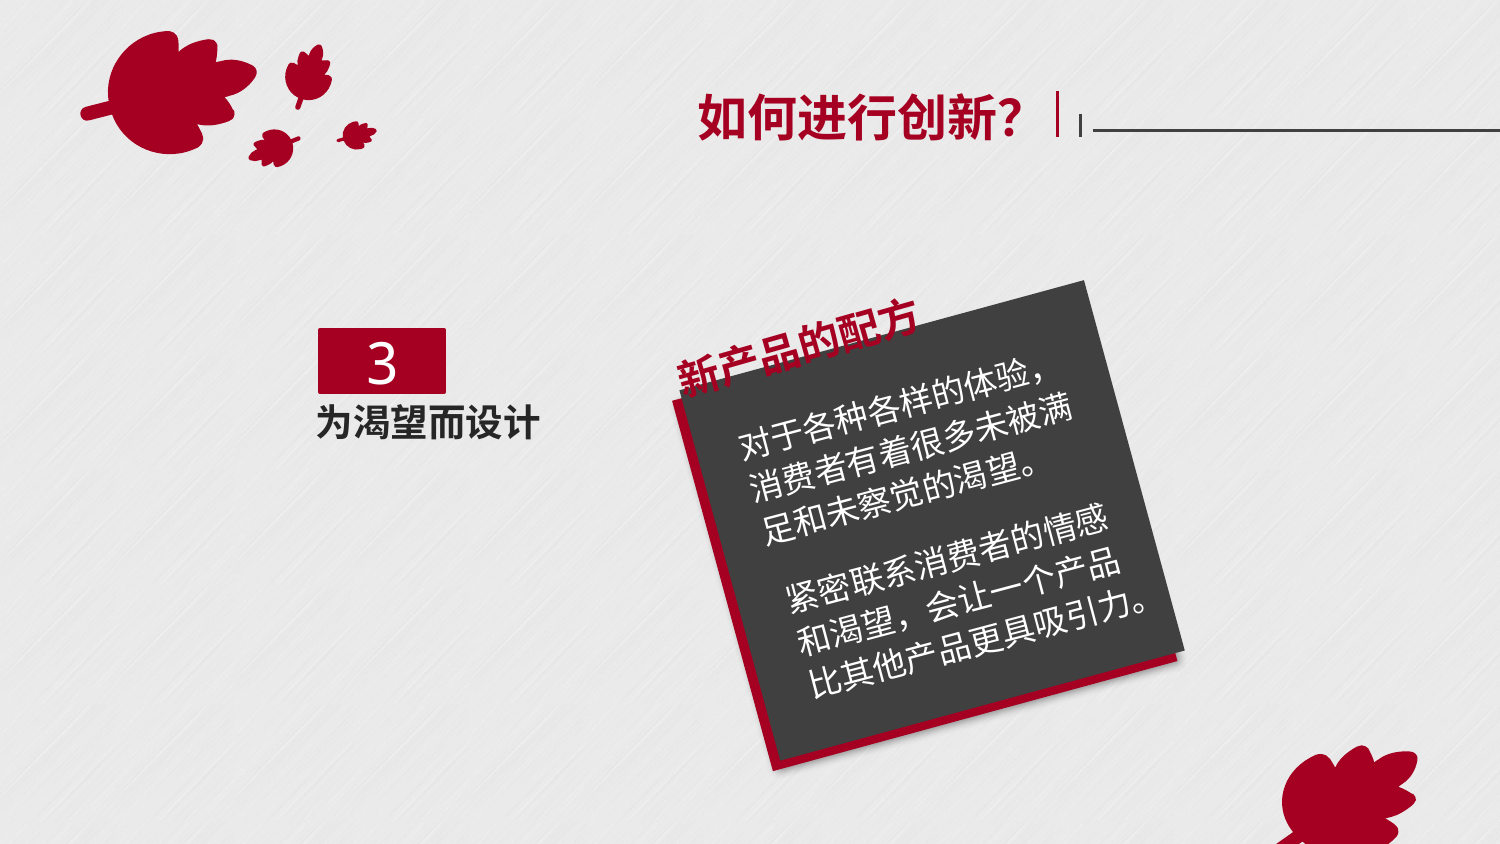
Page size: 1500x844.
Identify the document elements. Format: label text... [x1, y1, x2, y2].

text_box 如何进行创新？ [682, 79, 1069, 154]
text_box [285, 44, 332, 110]
picture [0, 0, 1500, 844]
text_box [674, 414, 1180, 774]
text_box 为渴望而设计 [301, 391, 573, 452]
text_box [1276, 745, 1418, 844]
text_box 紧密联系消费者的情感和渴望，会让一个产品比其他产品更具吸引力。 [764, 474, 1176, 716]
text_box [683, 278, 1187, 763]
text_box [336, 121, 377, 150]
text_box 对于各种各样的体验，消费者有着很多未被满足和未察觉的渴望。 [716, 320, 1129, 563]
text_box 3 [318, 328, 446, 394]
text_box [248, 129, 301, 168]
text_box 新产品的配方 [655, 249, 1037, 417]
text_box [80, 31, 257, 155]
